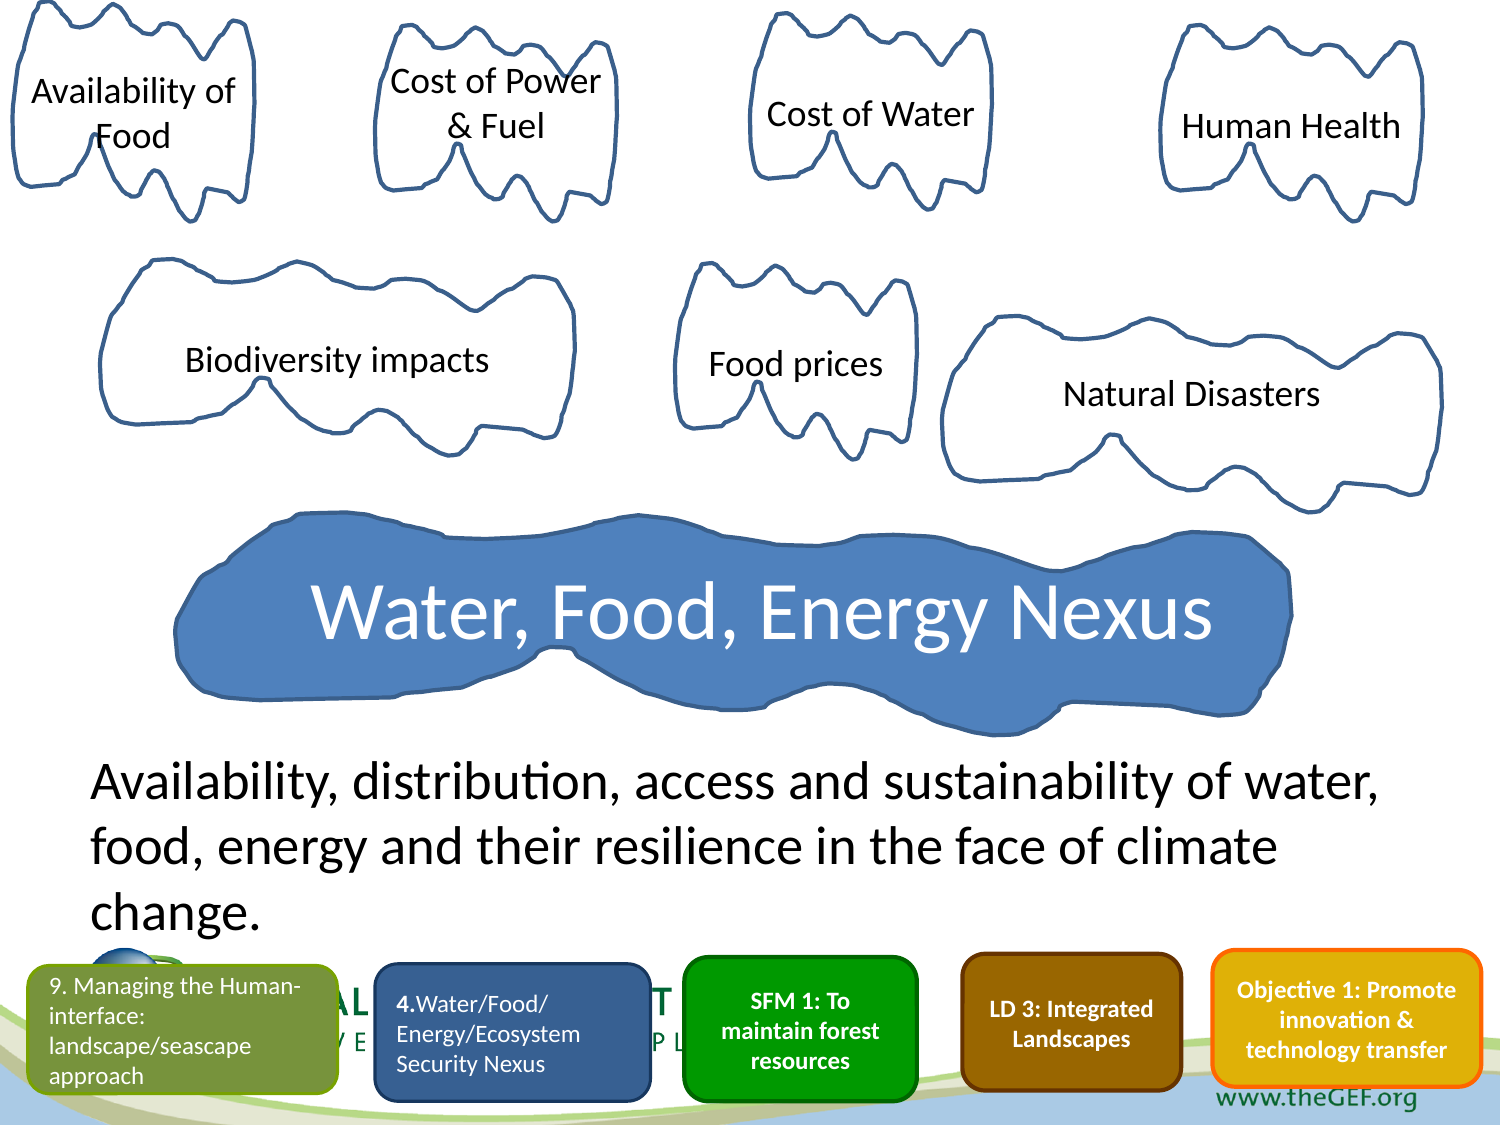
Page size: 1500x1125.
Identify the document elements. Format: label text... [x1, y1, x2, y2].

text_box Availability of Food [10, 0, 257, 224]
text_box Biodiversity impacts [97, 256, 577, 458]
text_box Natural Disasters [939, 313, 1445, 515]
list Availability, distribution, access and sustainability of water, food, energy and their resilience in the face of climate change. [74, 737, 1426, 951]
text_box Cost of Water [747, 11, 995, 212]
text_box LD 3: Integrated Landscapes [960, 951, 1184, 1093]
text_box Cost of Power & Fuel [372, 22, 620, 224]
text_box Food prices [672, 260, 920, 462]
text_box 9. Managing the Human- interface: landscape/seascape approach [25, 963, 340, 1096]
title Water, Food, Energy Nexus [87, 512, 1438, 701]
picture [0, 920, 1500, 1125]
text_box [666, 701, 779, 713]
text_box Human Health [1158, 22, 1425, 224]
text_box [888, 701, 1259, 737]
text_box 4.Water/Food/Energy/Ecosystem Security Nexus [372, 961, 653, 1104]
text_box SFM 1: To maintain forest resources [682, 954, 919, 1104]
text_box Objective 1: Promote innovation & technology transfer [1210, 947, 1484, 1089]
